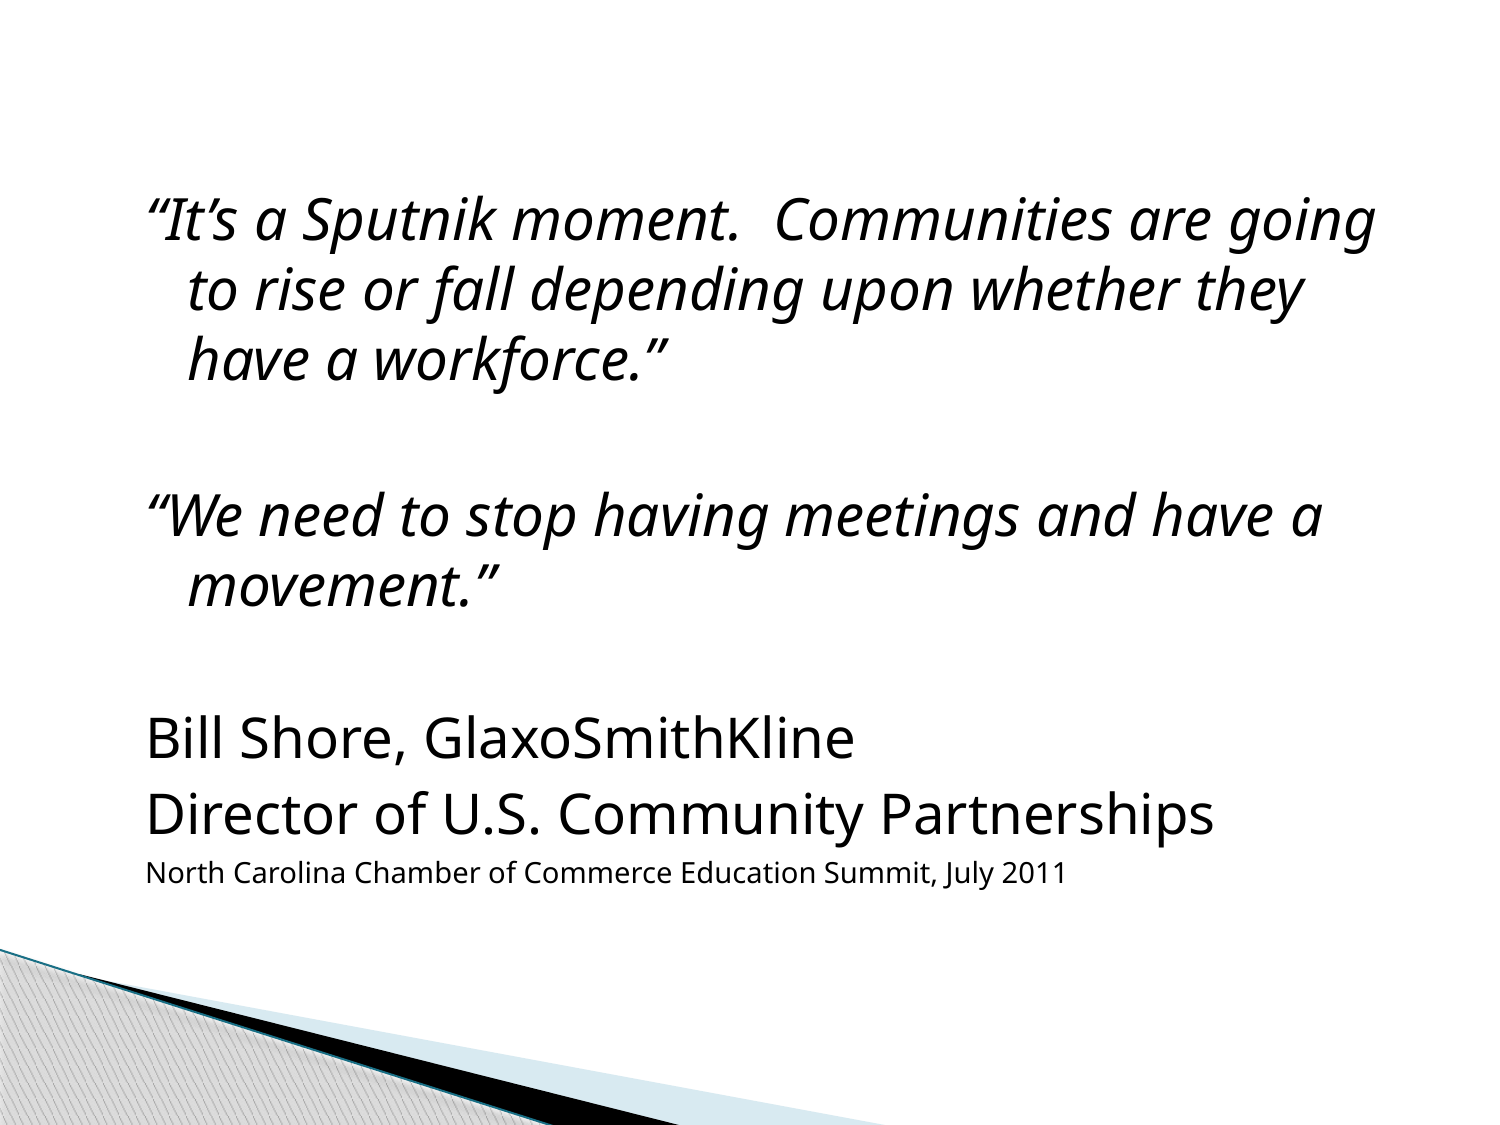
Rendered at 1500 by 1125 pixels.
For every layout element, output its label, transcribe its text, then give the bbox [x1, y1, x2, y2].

list “It’s a Sputnik moment. Communities are going to rise or fall depending upon whether they have a workforce.” “We need to stop having meetings and have a movement.” Bill Shore, GlaxoSmithKline Director of U.S. Community Partnerships North Carolina Chamber of Commerce Education Summit, July 2011 [112, 174, 1413, 950]
